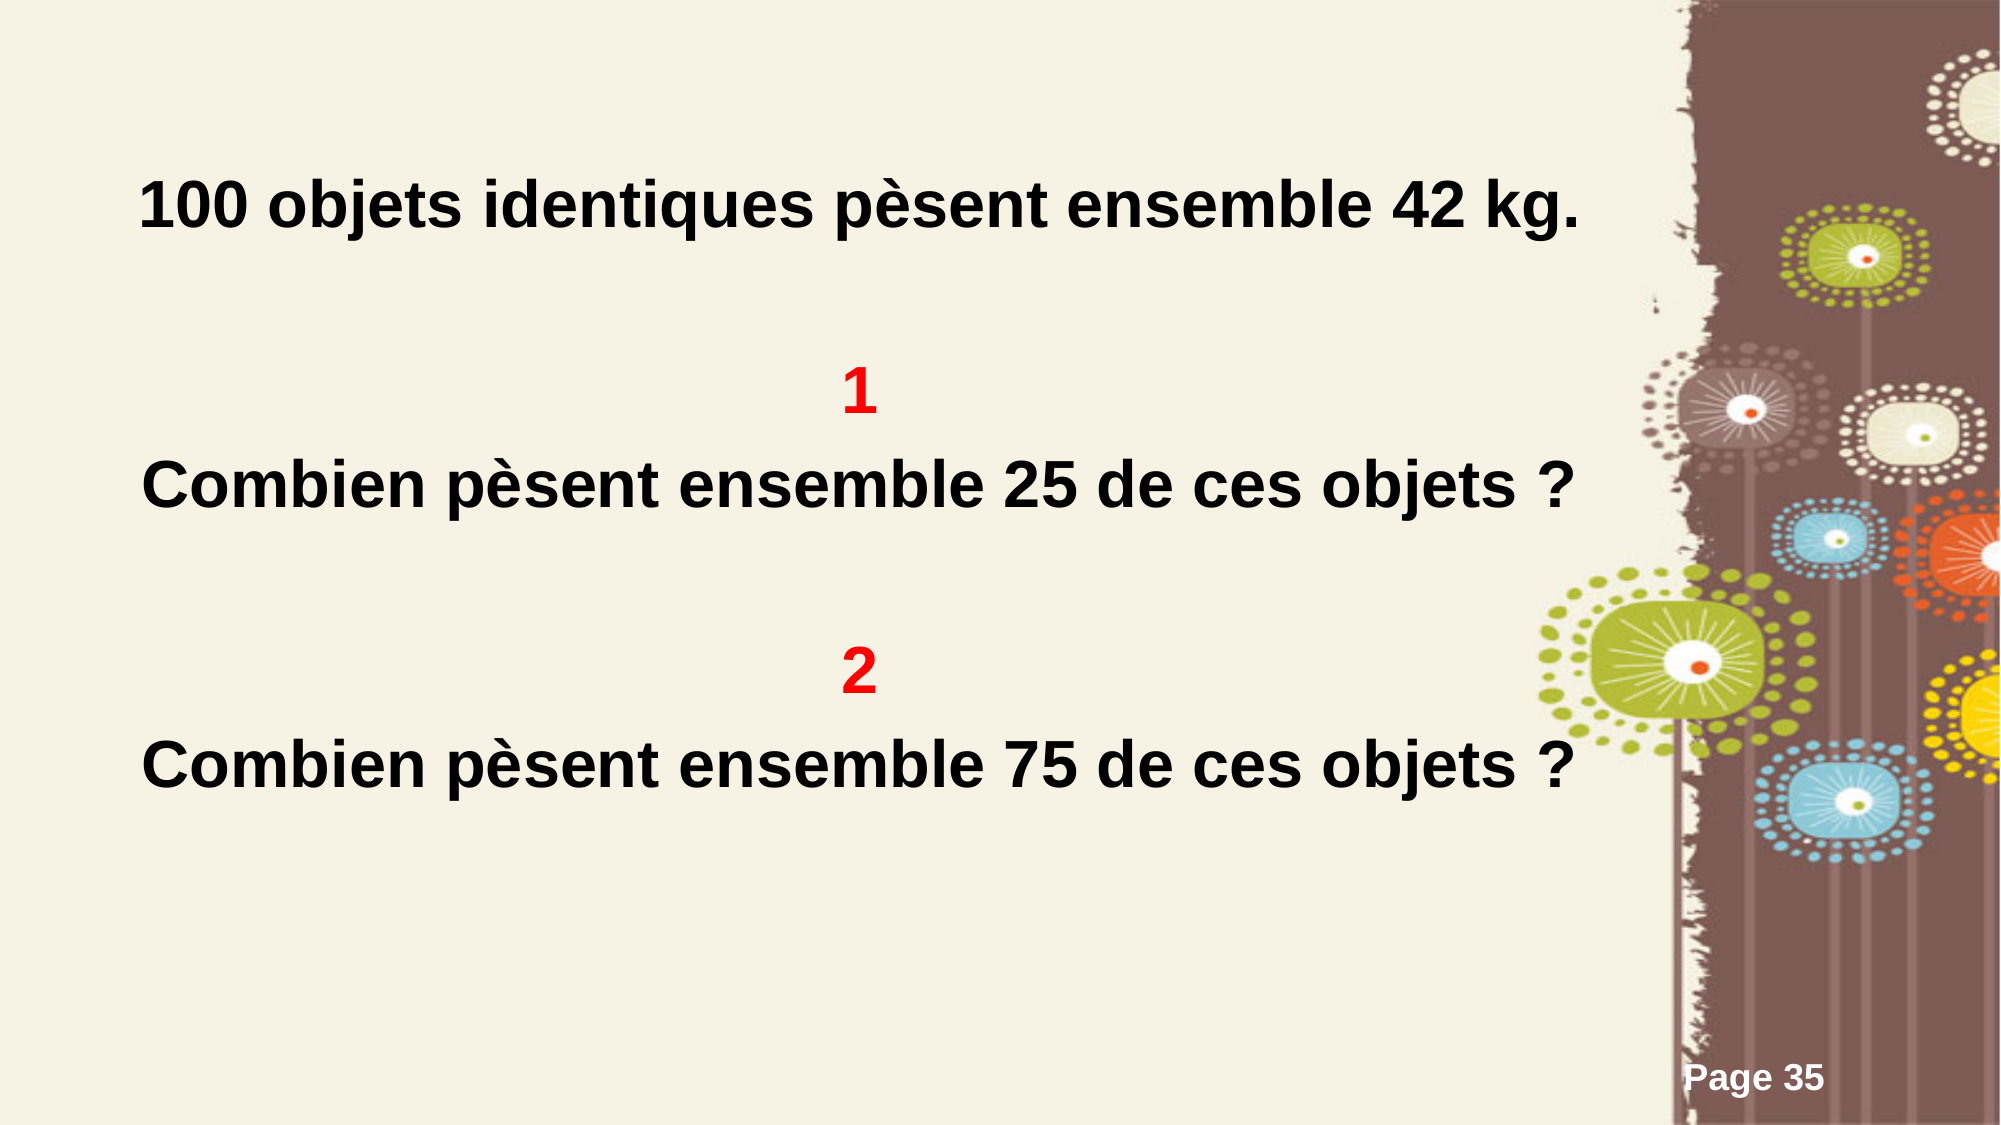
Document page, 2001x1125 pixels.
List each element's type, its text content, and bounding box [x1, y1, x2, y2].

list 100 objets identiques pèsent ensemble 42 kg. 1 Combien pèsent ensemble 25 de ces objets ? 2 Combien pèsent ensemble 75 de ces objets ? [0, 153, 1723, 971]
picture [0, 0, 2000, 1125]
